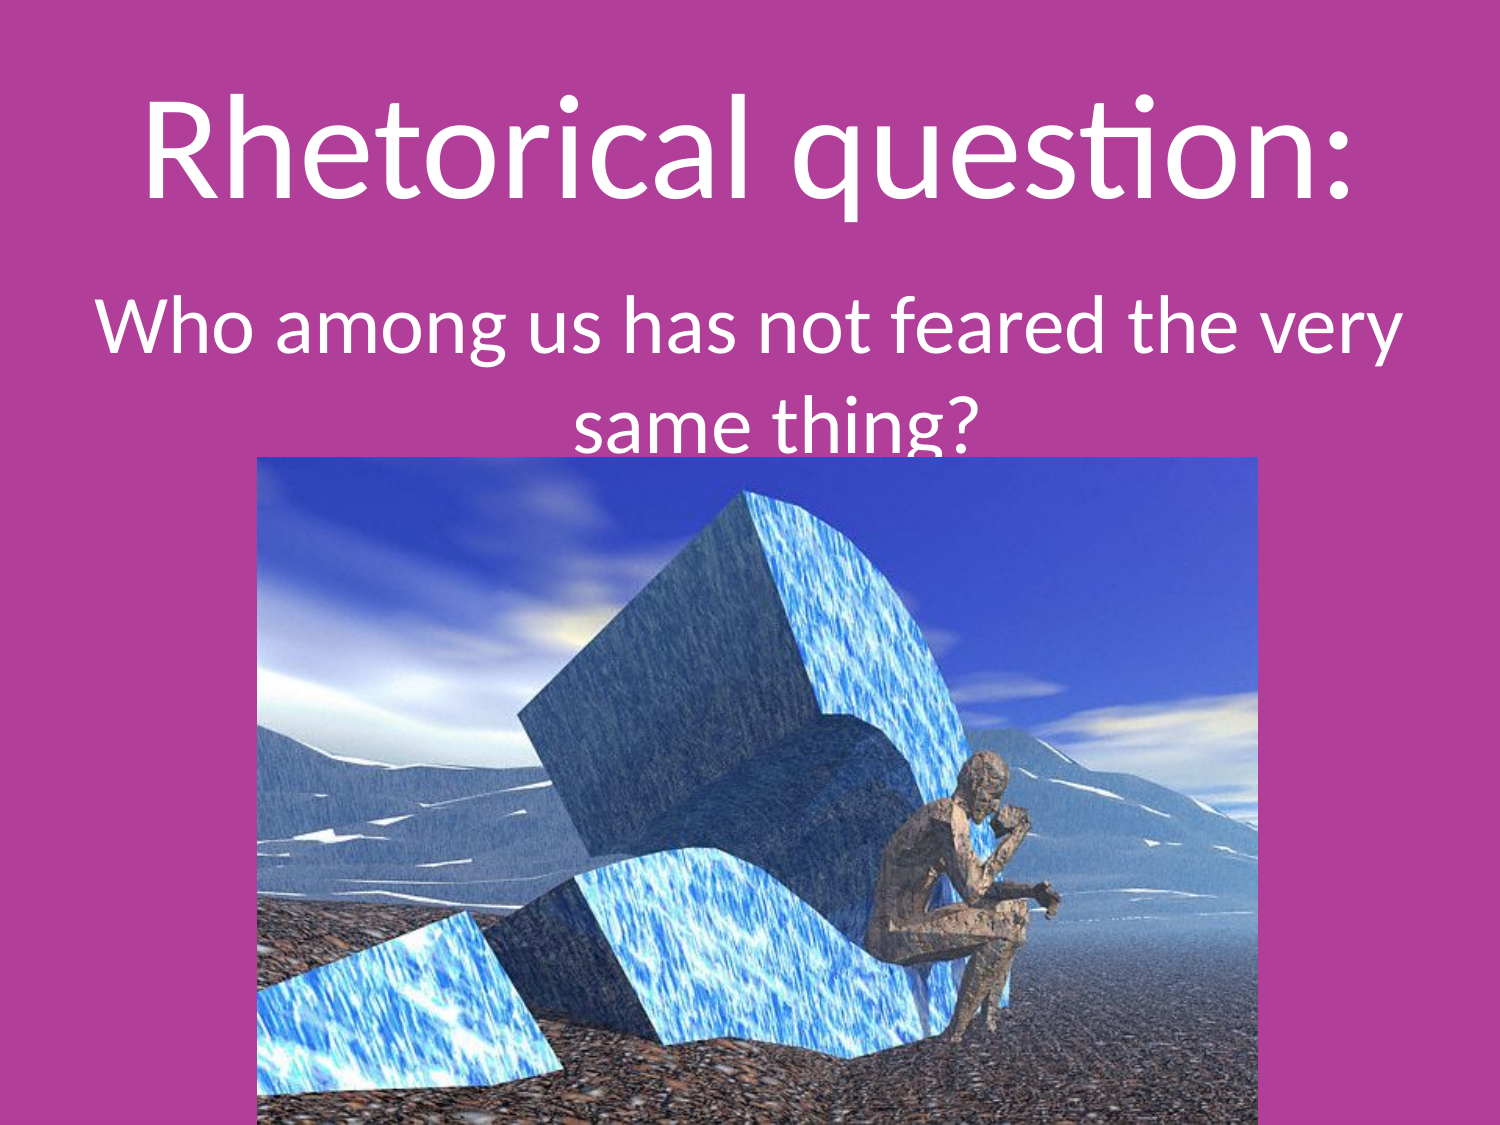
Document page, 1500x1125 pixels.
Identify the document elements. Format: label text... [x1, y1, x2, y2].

list Who among us has not feared the very same thing? [75, 262, 1425, 1005]
picture [257, 457, 1259, 1125]
title Rhetorical question: [75, 45, 1425, 233]
